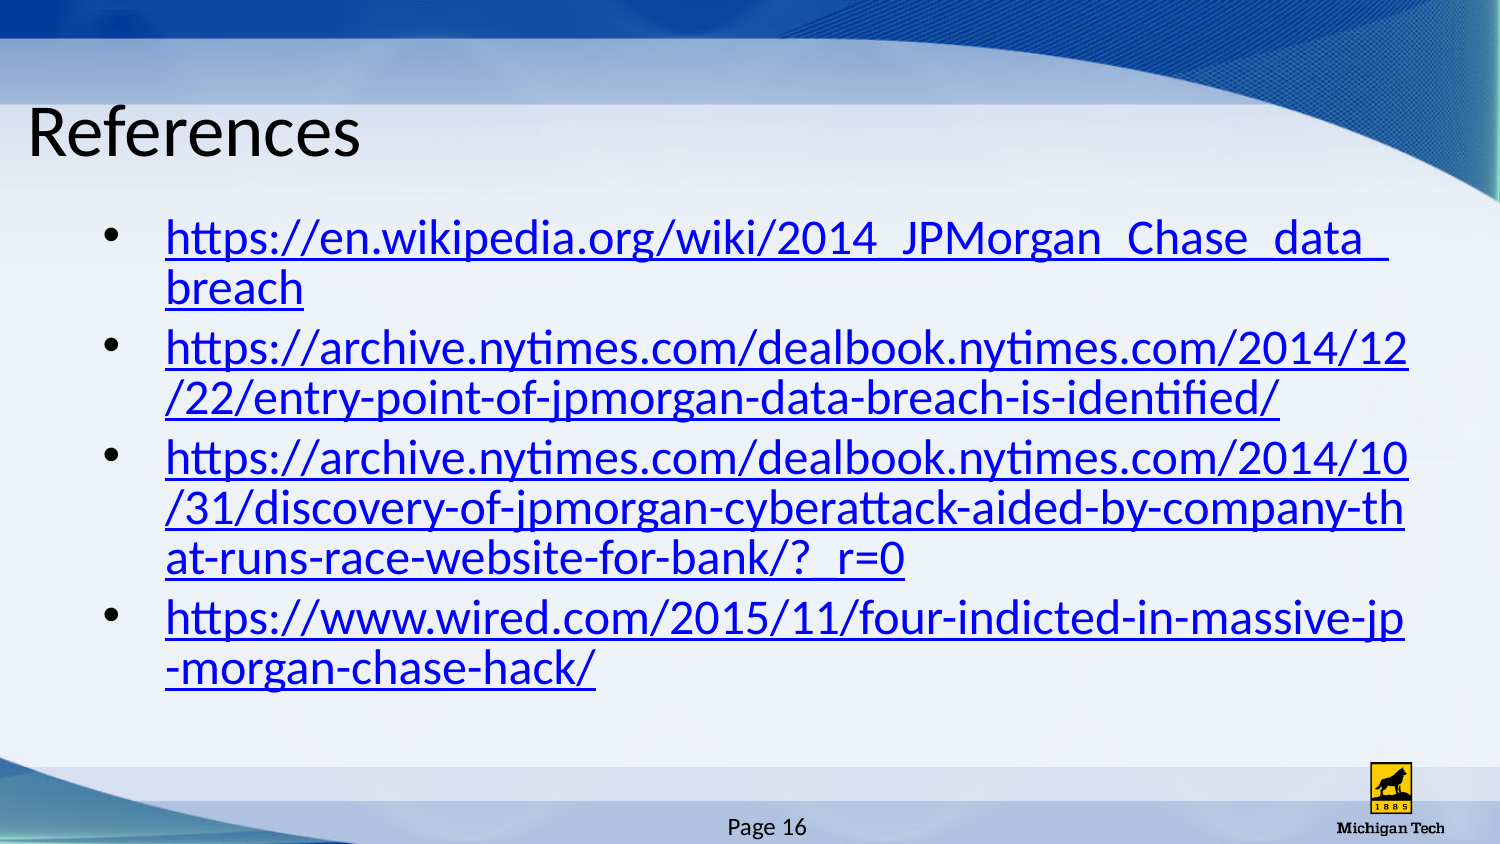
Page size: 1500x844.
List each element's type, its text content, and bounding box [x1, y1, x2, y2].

list https://en.wikipedia.org/wiki/2014_JPMorgan_Chase_data_breach https://archive.nytimes.com/dealbook.nytimes.com/2014/12/22/entry-point-of-jpmorgan-data-breach-is-identified/ https://archive.nytimes.com/dealbook.nytimes.com/2014/10/31/discovery-of-jpmorgan-cyberattack-aided-by-company-that-runs-race-website-for-bank/?_r=0 https://www.wired.com/2015/11/four-indicted-in-massive-jp-morgan-chase-hack/ [75, 196, 1425, 797]
title References [12, 56, 1263, 197]
picture [0, 0, 1500, 844]
